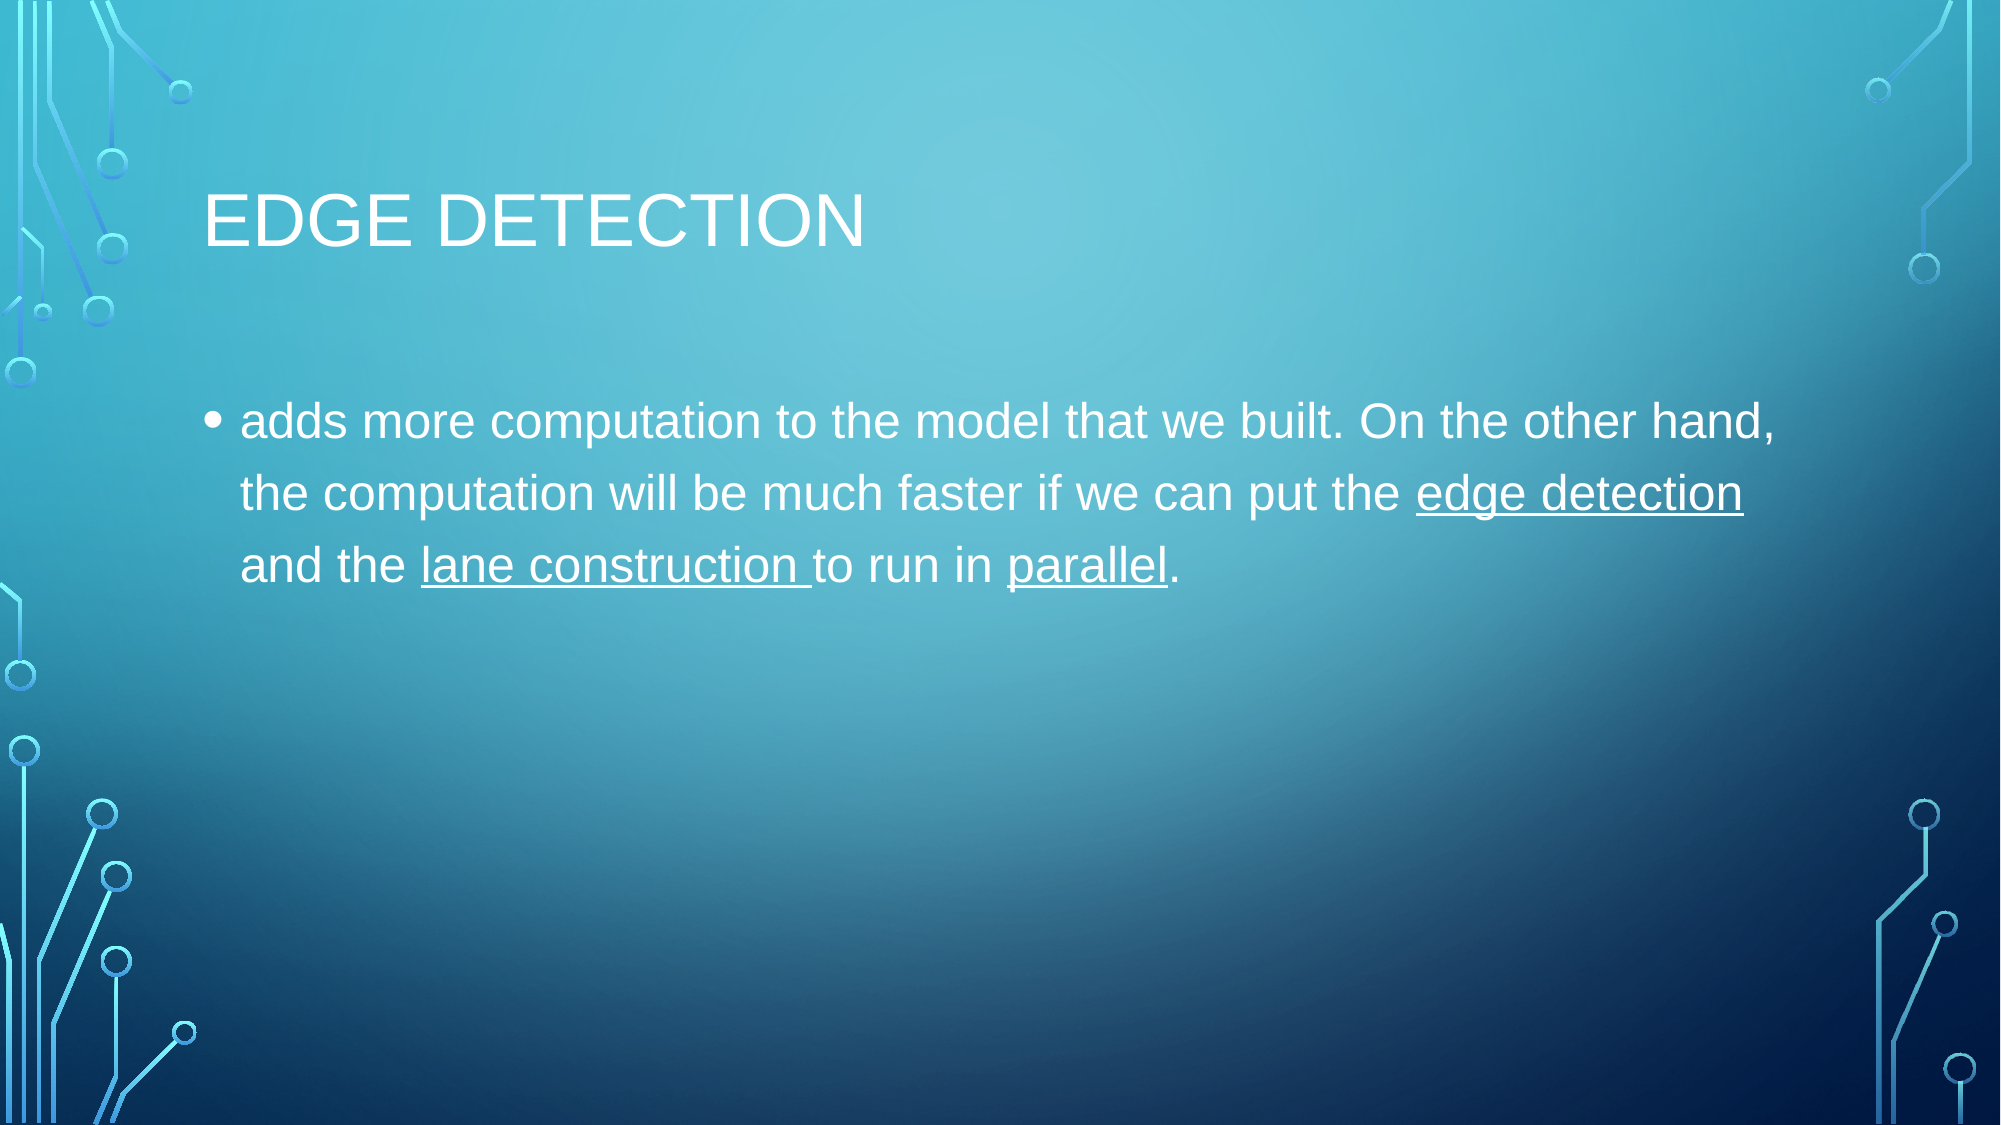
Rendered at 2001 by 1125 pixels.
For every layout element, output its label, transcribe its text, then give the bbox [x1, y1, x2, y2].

title edge detection [187, 101, 1813, 344]
list adds more computation to the model that we built. On the other hand, the computation will be much faster if we can put the edge detection and the lane construction to run in parallel. [187, 369, 1813, 950]
